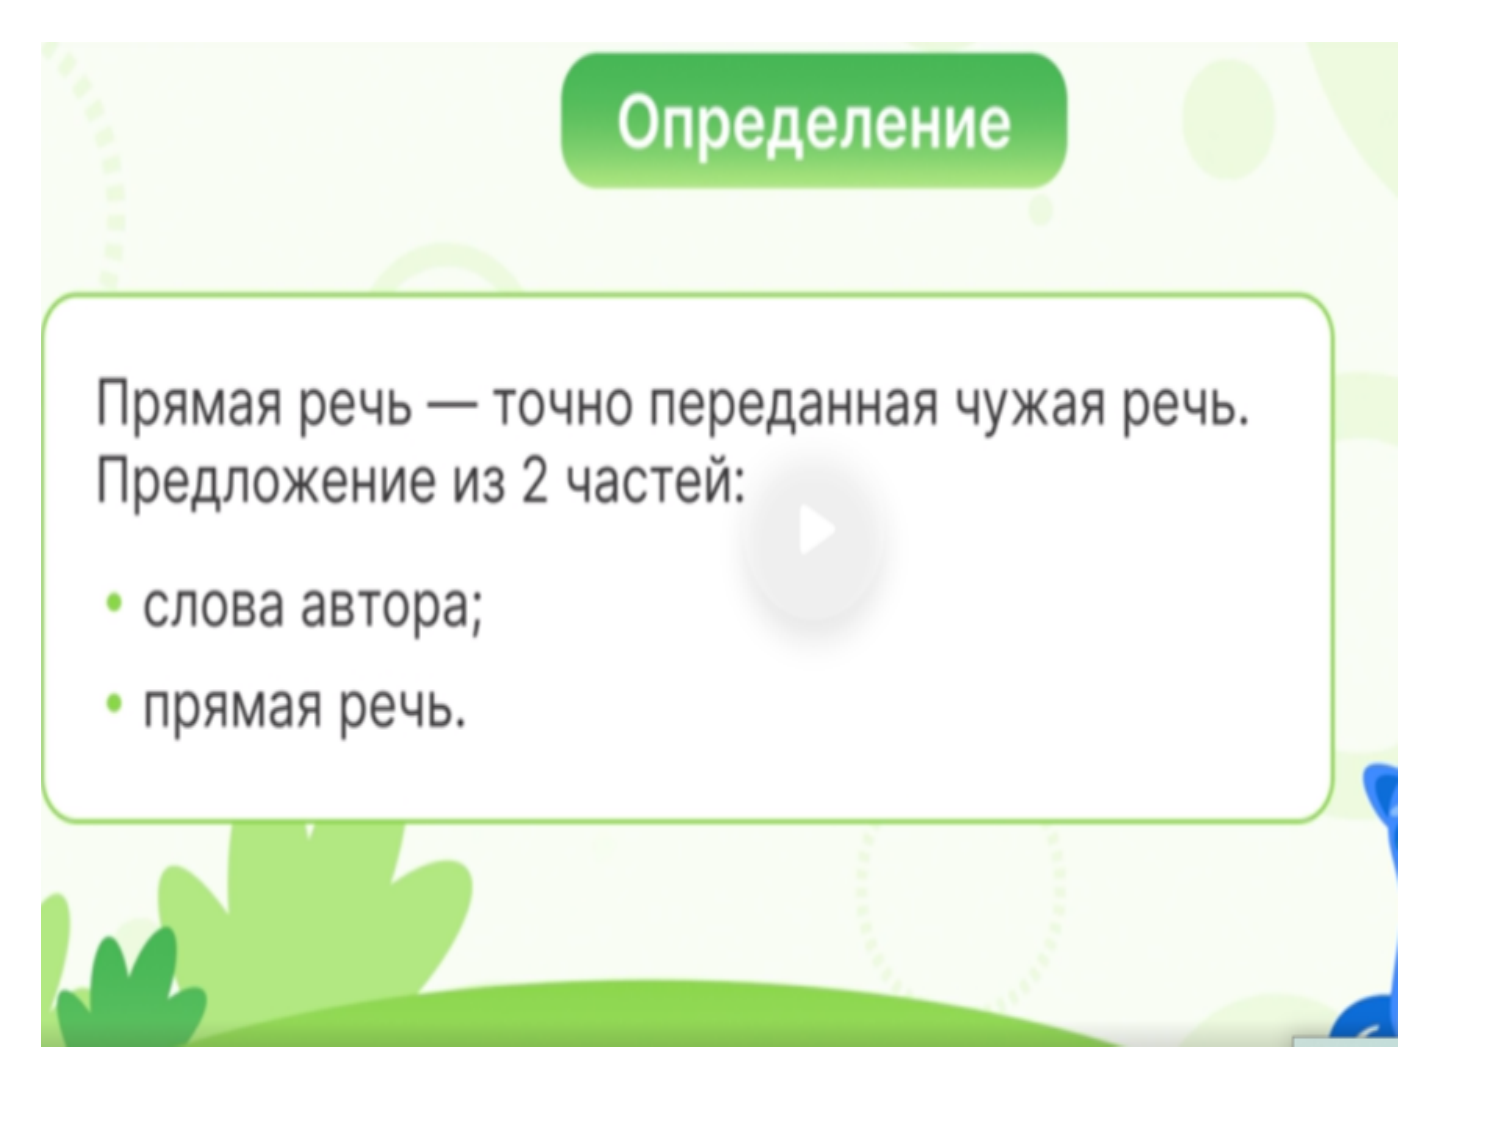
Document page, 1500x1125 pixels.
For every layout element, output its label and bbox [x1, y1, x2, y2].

picture [40, 42, 1398, 1047]
